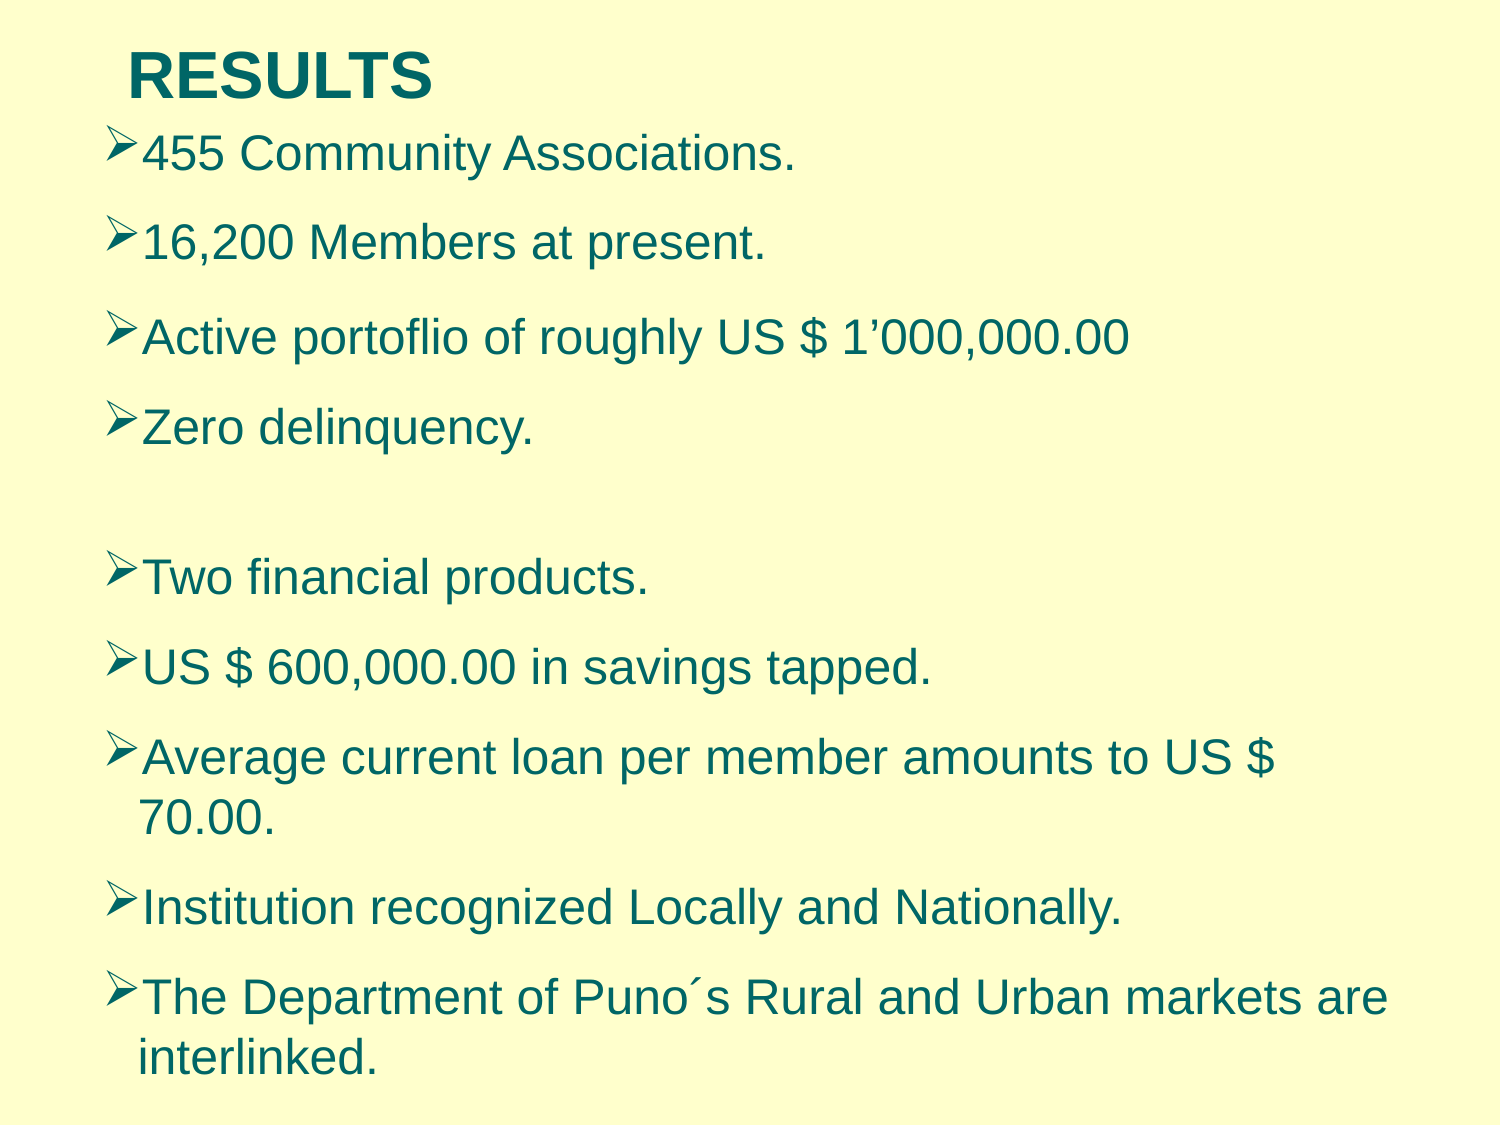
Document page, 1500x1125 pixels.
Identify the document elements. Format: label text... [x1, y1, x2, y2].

text_box 455 Community Associations. 16,200 Members at present. Active portoflio of roughly US $ 1’000,000.00 Zero delinquency. Two financial products. US $ 600,000.00 in savings tapped. Average current loan per member amounts to US $ 70.00. Institution recognized Locally and Nationally. The Department of Puno´s Rural and Urban markets are interlinked. [87, 112, 1438, 1092]
text_box RESULTS [112, 24, 638, 112]
